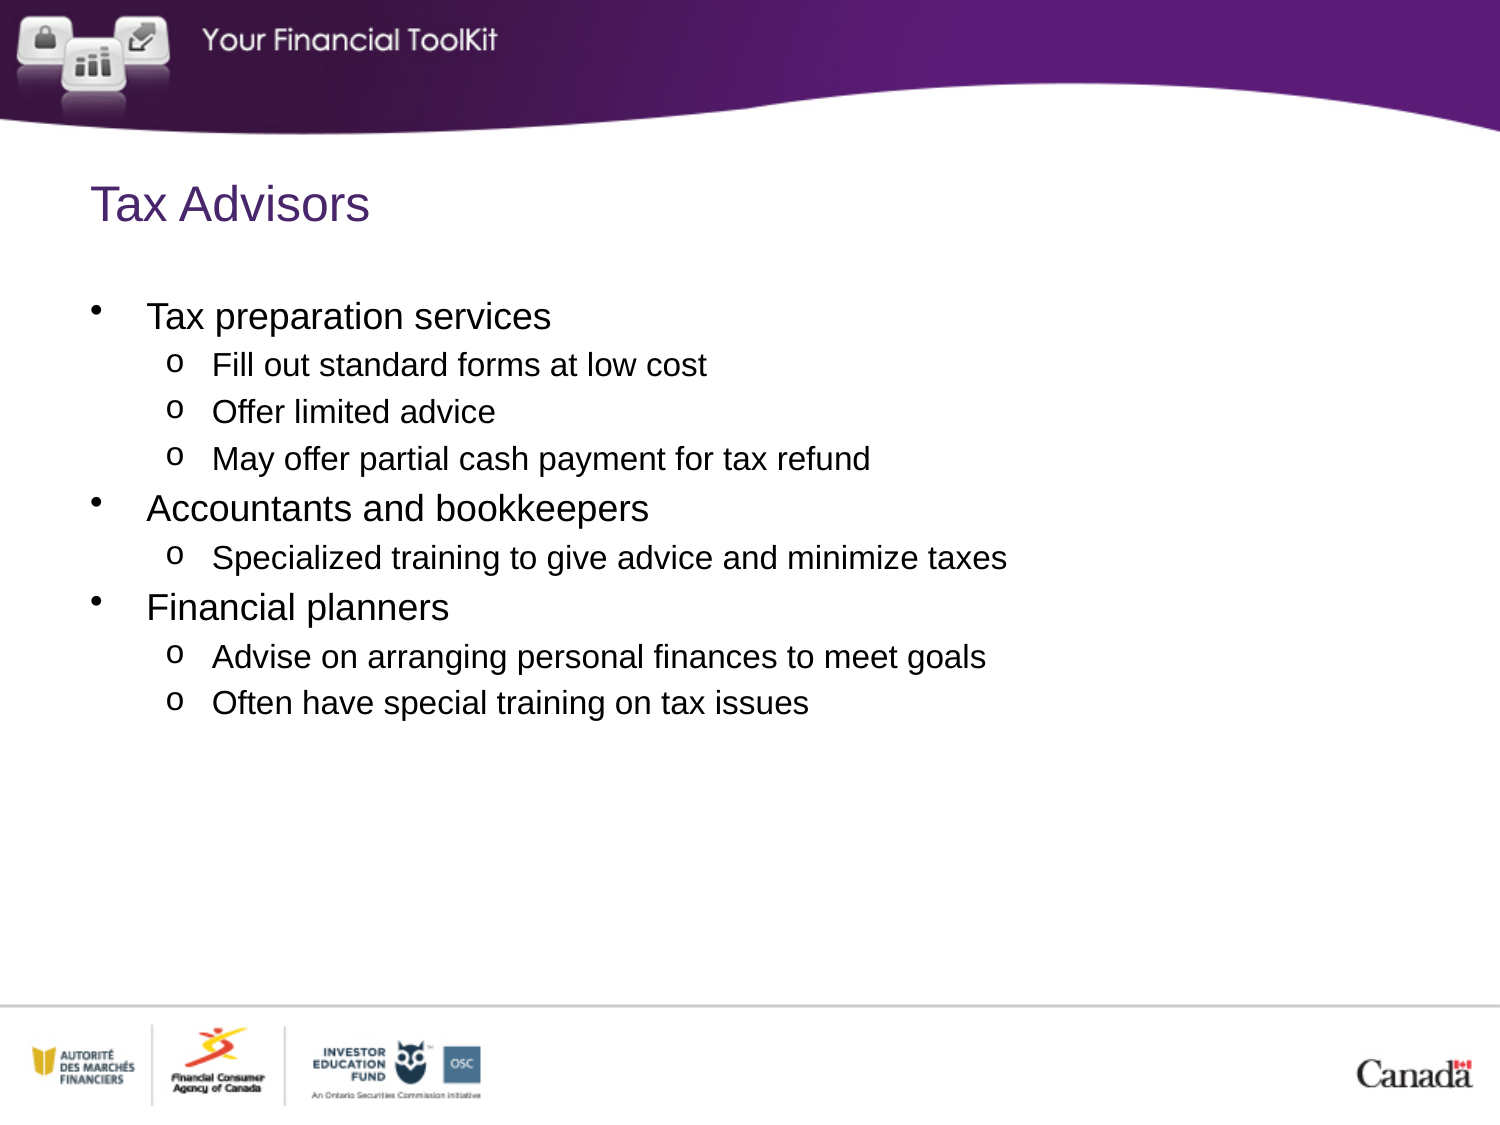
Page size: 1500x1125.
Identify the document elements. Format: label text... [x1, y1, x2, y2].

list Tax preparation services Fill out standard forms at low cost Offer limited advice May offer partial cash payment for tax refund Accountants and bookkeepers Specialized training to give advice and minimize taxes Financial planners Advise on arranging personal finances to meet goals Often have special training on tax issues [75, 284, 1425, 987]
picture [0, 0, 1500, 1125]
title Tax Advisors [75, 164, 1211, 284]
